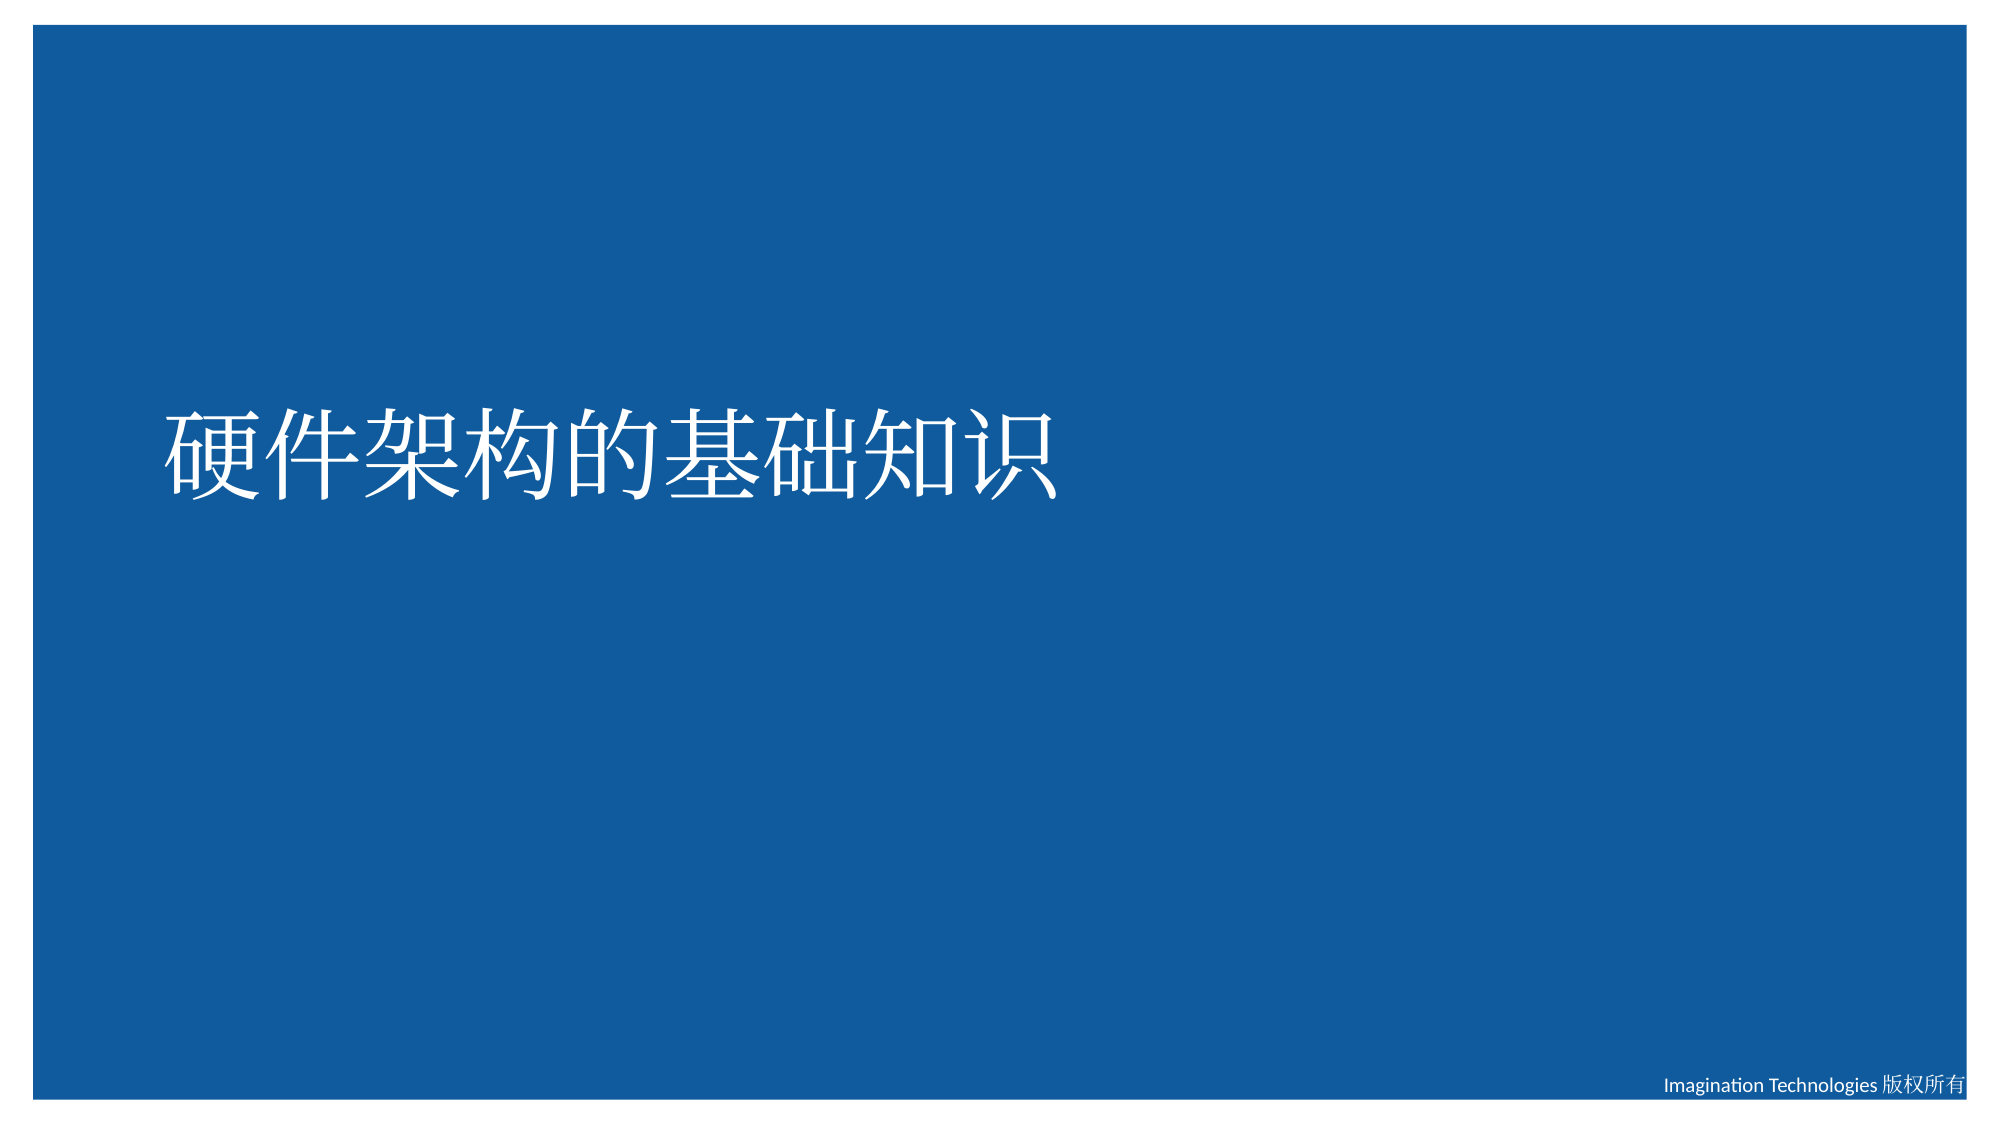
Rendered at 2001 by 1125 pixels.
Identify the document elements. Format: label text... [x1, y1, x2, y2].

text_box Imagination Technologies版权所有 [31, 1064, 1981, 1105]
title 硬件架构的基础知识 [146, 317, 1870, 597]
